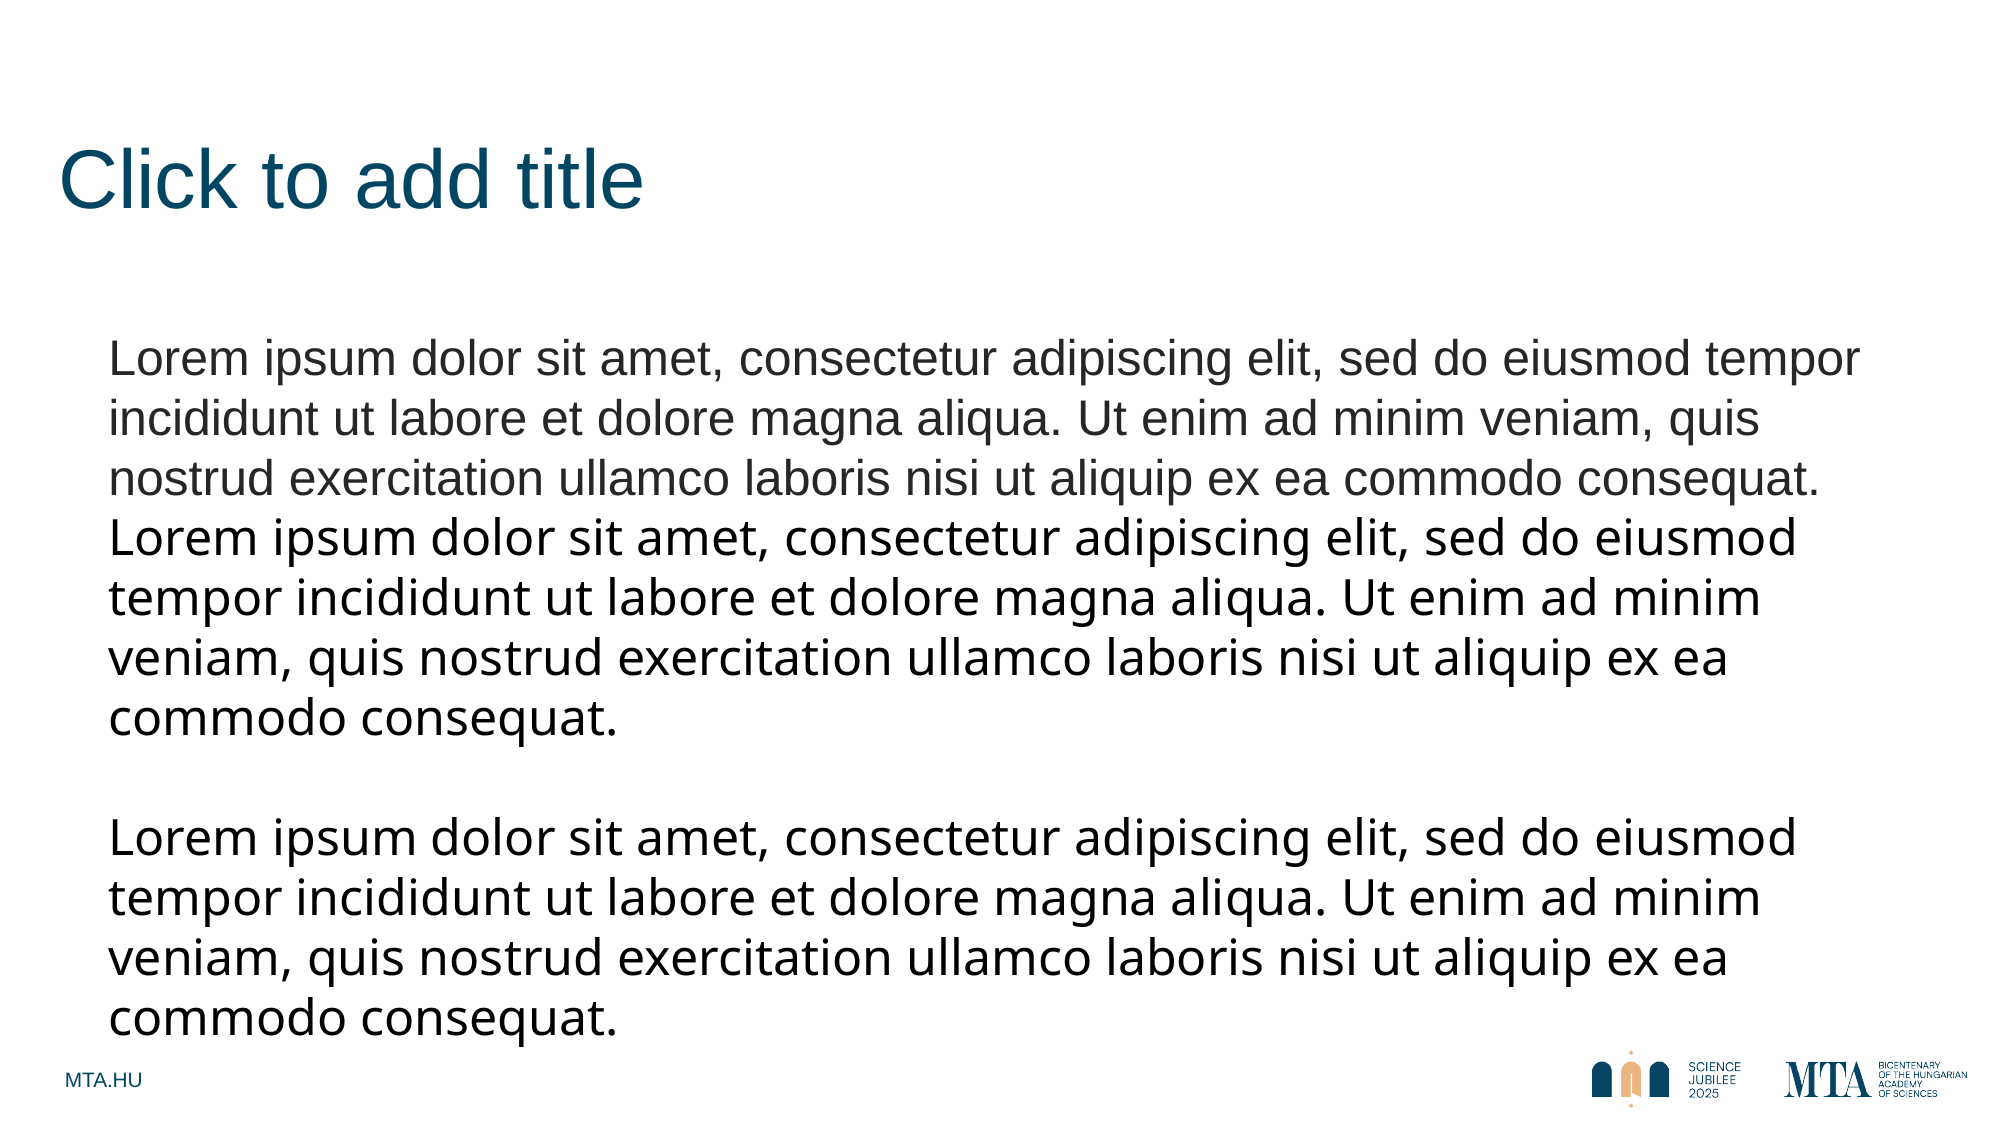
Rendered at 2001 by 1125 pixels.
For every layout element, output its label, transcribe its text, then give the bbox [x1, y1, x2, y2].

picture [1592, 1050, 1967, 1108]
list Lorem ipsum dolor sit amet, consectetur adipiscing elit, sed do eiusmod tempor incididunt ut labore et dolore magna aliqua. Ut enim ad minim veniam, quis nostrud exercitation ullamco laboris nisi ut aliquip ex ea commodo consequat. Lorem ipsum dolor sit amet, consectetur adipiscing elit, sed do eiusmod tempor incididunt ut labore et dolore magna aliqua. Ut enim ad minim veniam, quis nostrud exercitation ullamco laboris nisi ut aliquip ex ea commodo consequat. Lorem ipsum dolor sit amet, consectetur adipiscing elit, sed do eiusmod tempor incididunt ut labore et dolore magna aliqua. Ut enim ad minim veniam, quis nostrud exercitation ullamco laboris nisi ut aliquip ex ea commodo consequat. [93, 318, 1913, 1057]
list Click to add title [43, 117, 1913, 286]
